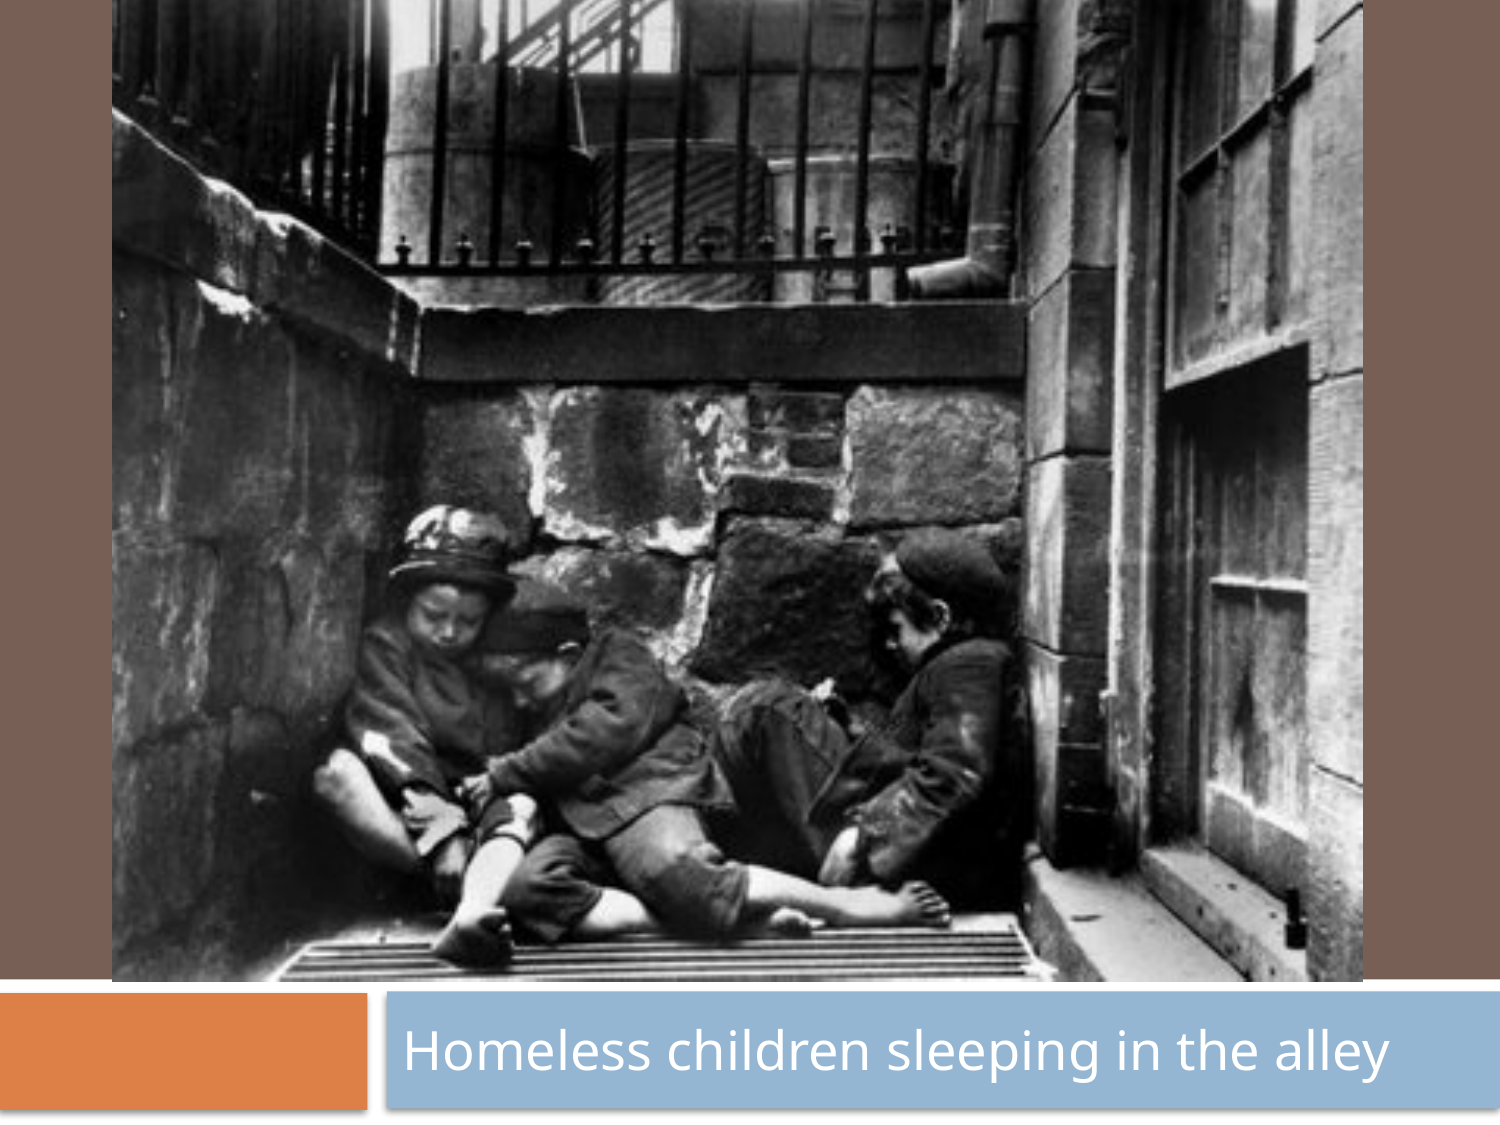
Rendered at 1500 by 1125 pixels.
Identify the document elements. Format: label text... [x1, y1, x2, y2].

picture [112, 0, 1363, 982]
subtitle Homeless children sleeping in the alley [387, 992, 1488, 1105]
